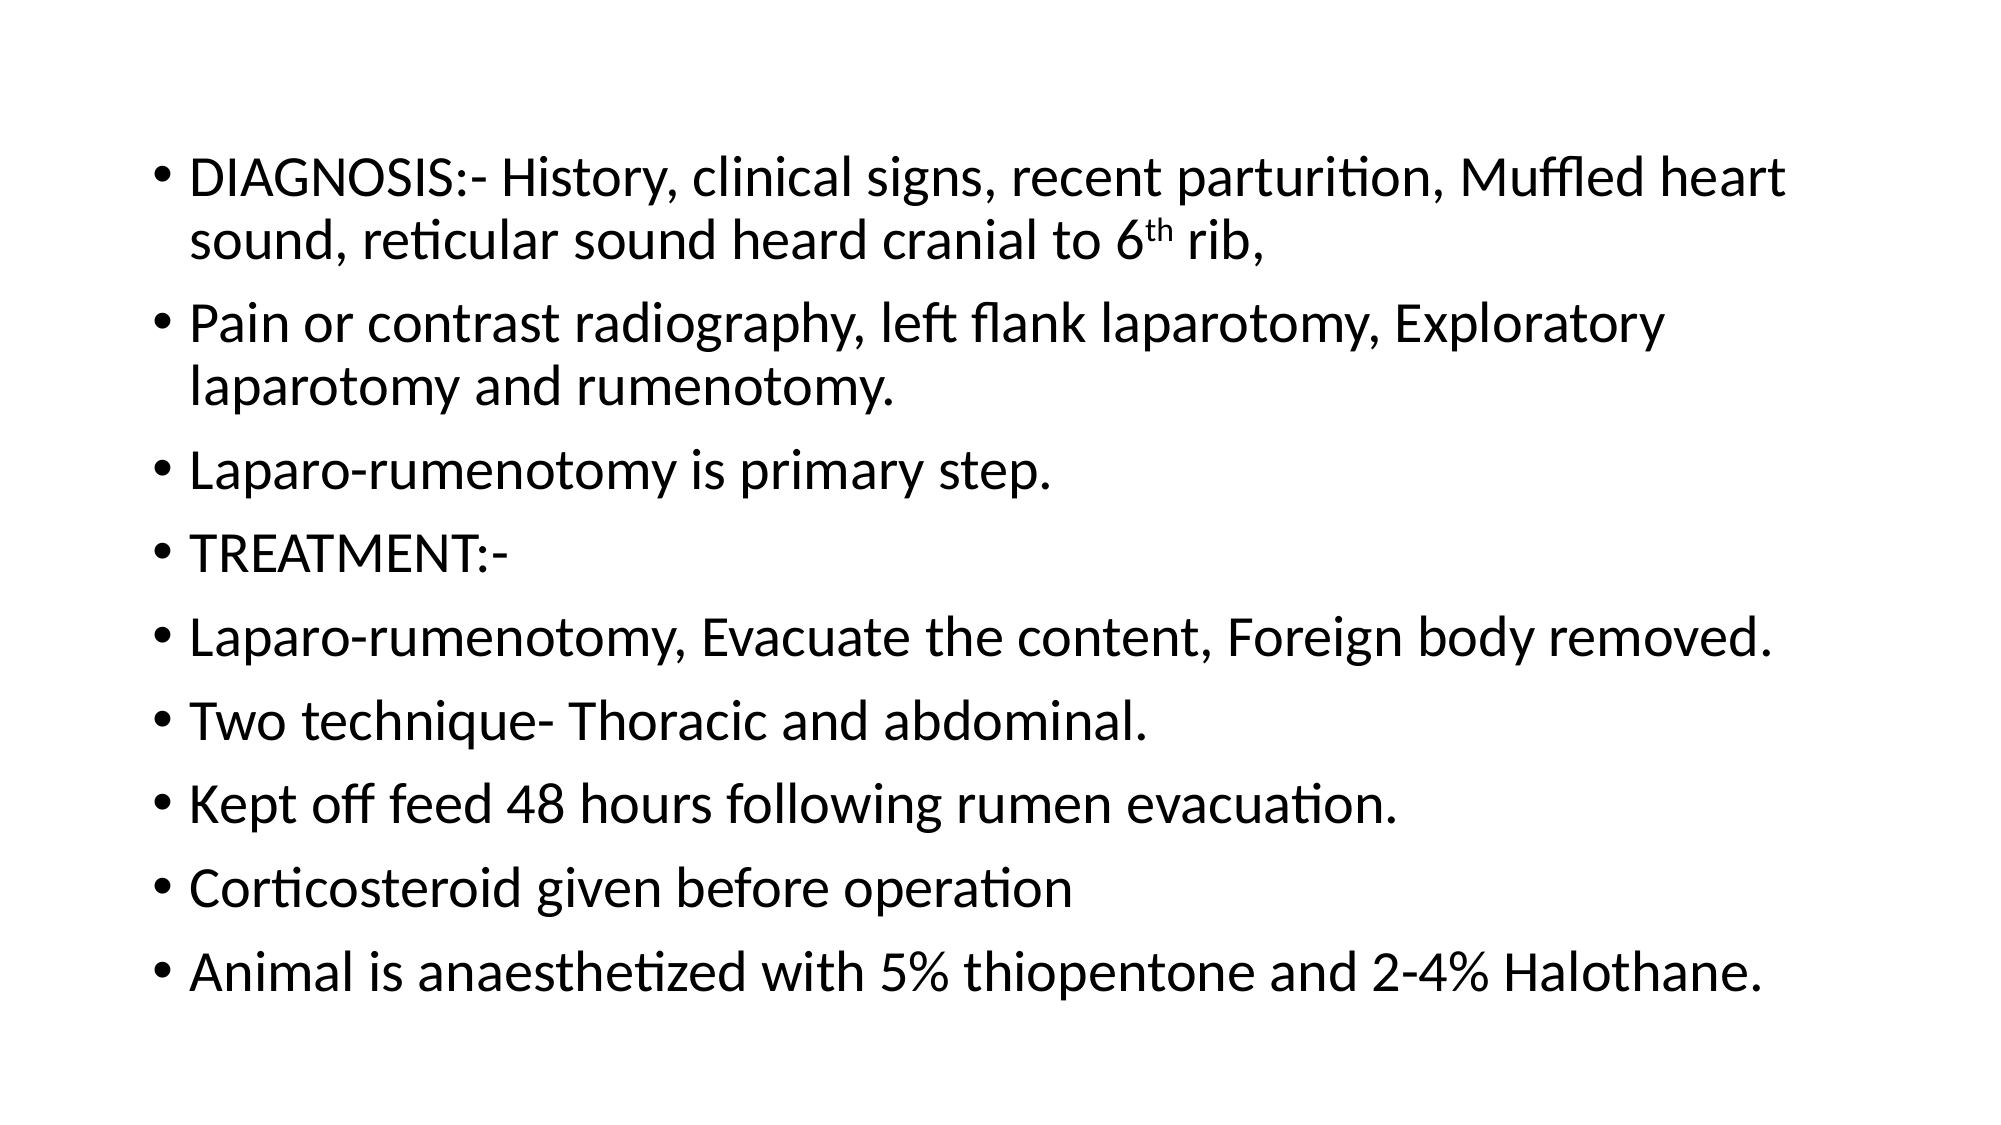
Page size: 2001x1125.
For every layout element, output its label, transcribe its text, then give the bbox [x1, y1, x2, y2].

list DIAGNOSIS:- History, clinical signs, recent parturition, Muffled heart sound, reticular sound heard cranial to 6th rib, Pain or contrast radiography, left flank laparotomy, Exploratory laparotomy and rumenotomy. Laparo-rumenotomy is primary step. TREATMENT:- Laparo-rumenotomy, Evacuate the content, Foreign body removed. Two technique- Thoracic and abdominal. Kept off feed 48 hours following rumen evacuation. Corticosteroid given before operation Animal is anaesthetized with 5% thiopentone and 2-4% Halothane. [137, 138, 1863, 1062]
